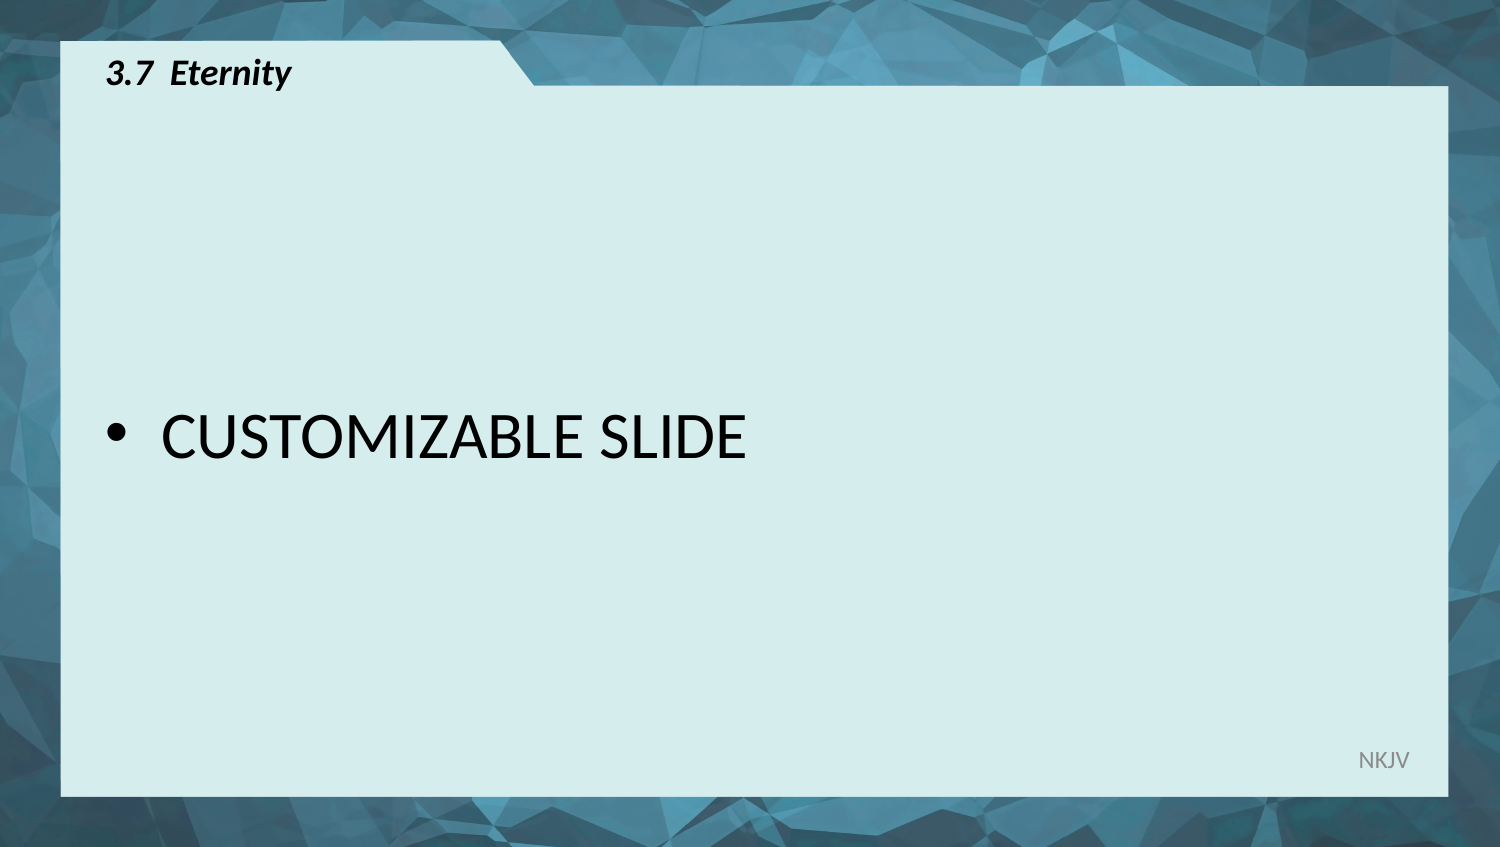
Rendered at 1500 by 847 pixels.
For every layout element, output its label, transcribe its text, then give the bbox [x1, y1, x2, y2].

footer NKJV [950, 736, 1425, 782]
title 3.7 Eternity [89, 33, 1420, 108]
picture [0, 0, 1500, 847]
list CUSTOMIZABLE SLIDE [89, 141, 1403, 722]
